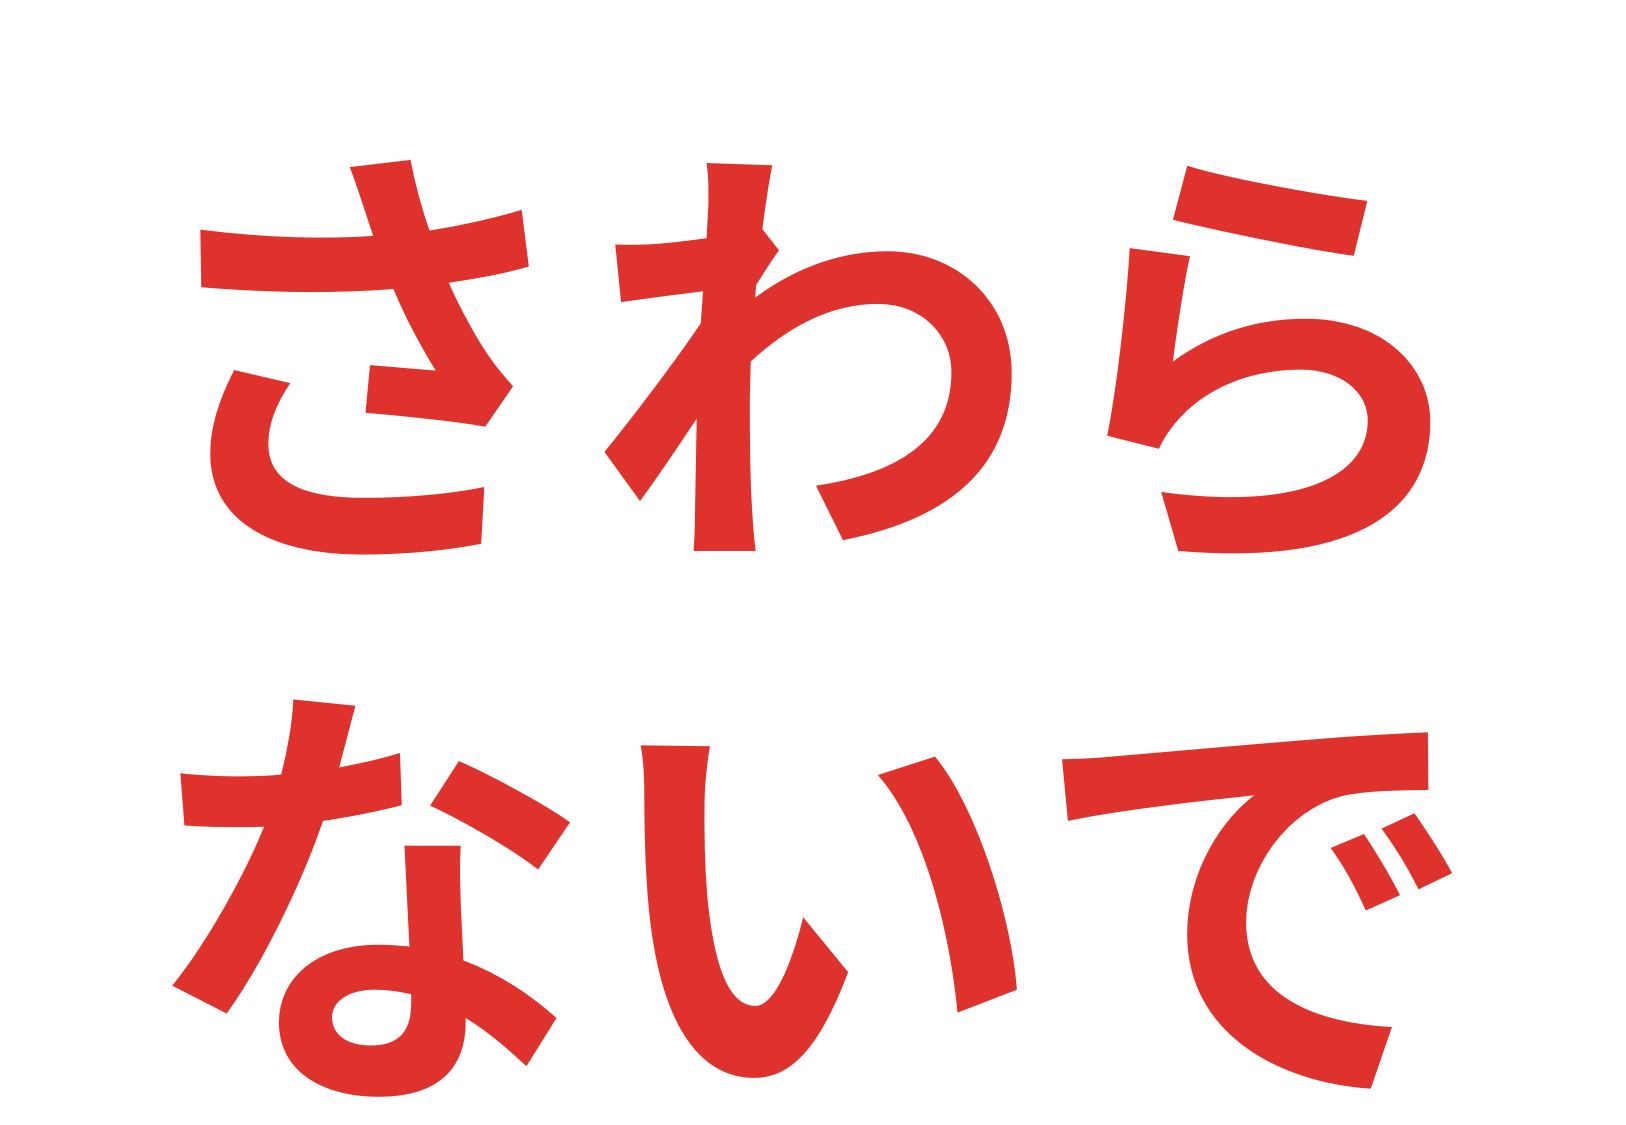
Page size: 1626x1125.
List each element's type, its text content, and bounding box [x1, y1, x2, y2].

text_box さわら ないで [0, 70, 1625, 1125]
